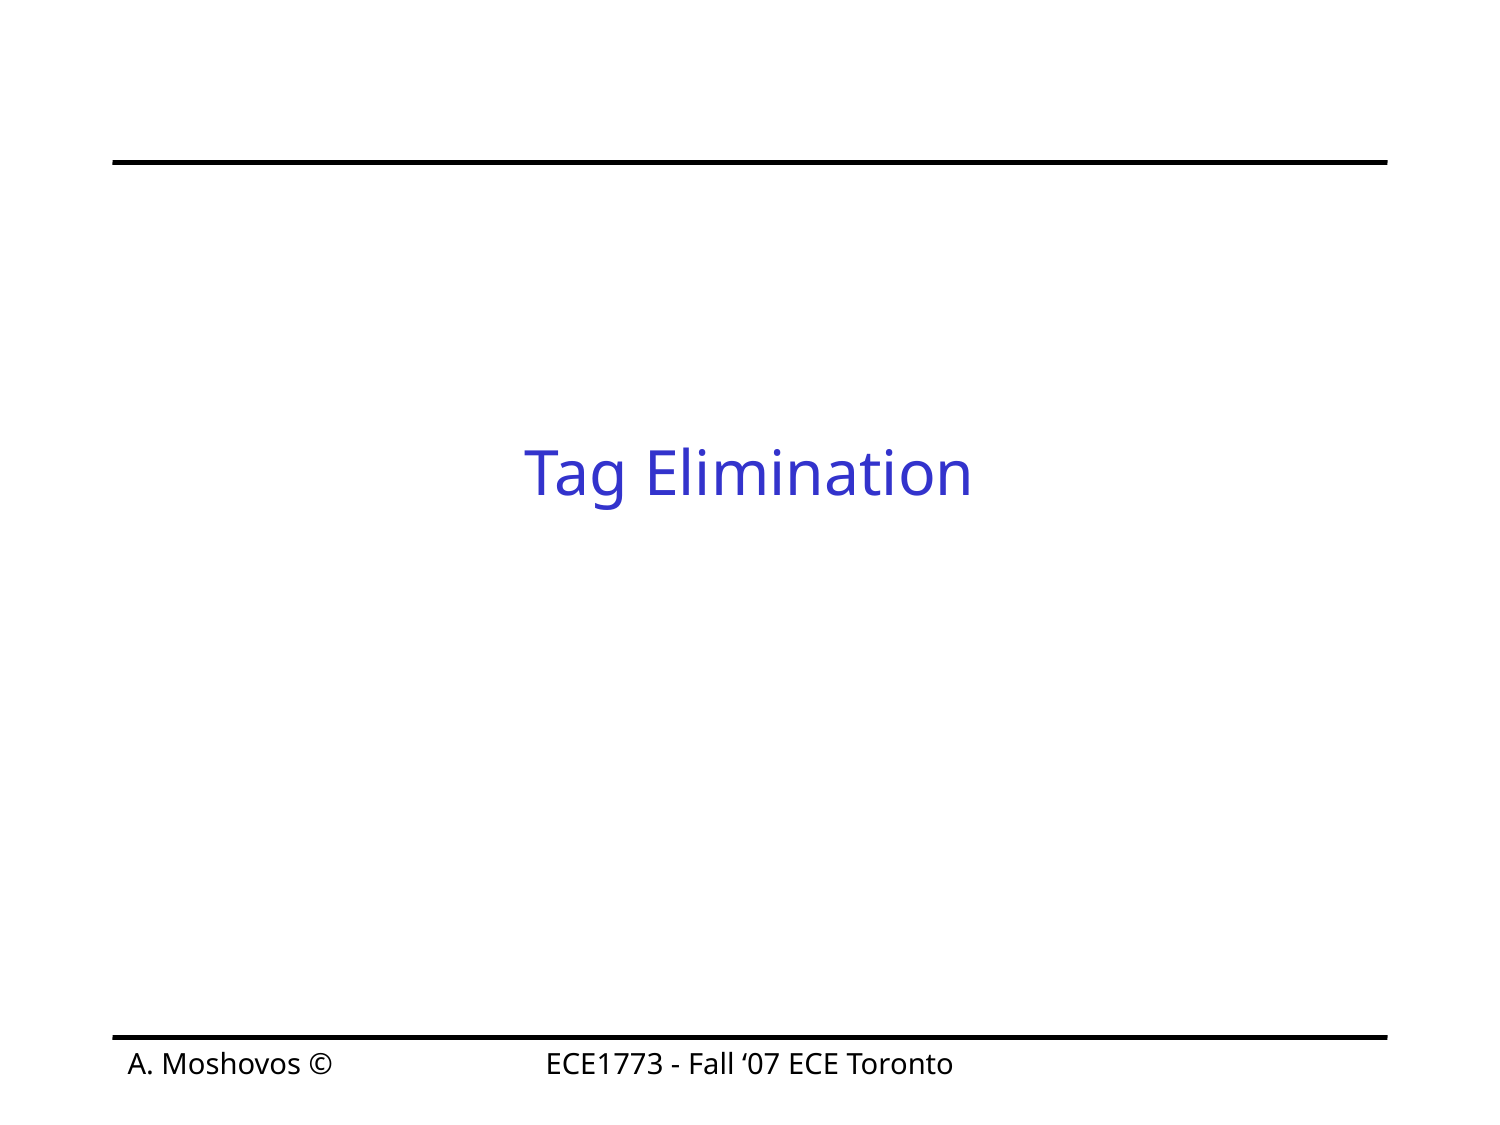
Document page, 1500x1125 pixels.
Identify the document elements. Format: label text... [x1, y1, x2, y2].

footer ECE1773 - Fall ‘07 ECE Toronto [487, 1037, 1013, 1101]
title Tag Elimination [112, 349, 1388, 591]
slide_number A. Moshovos © [112, 1037, 426, 1101]
